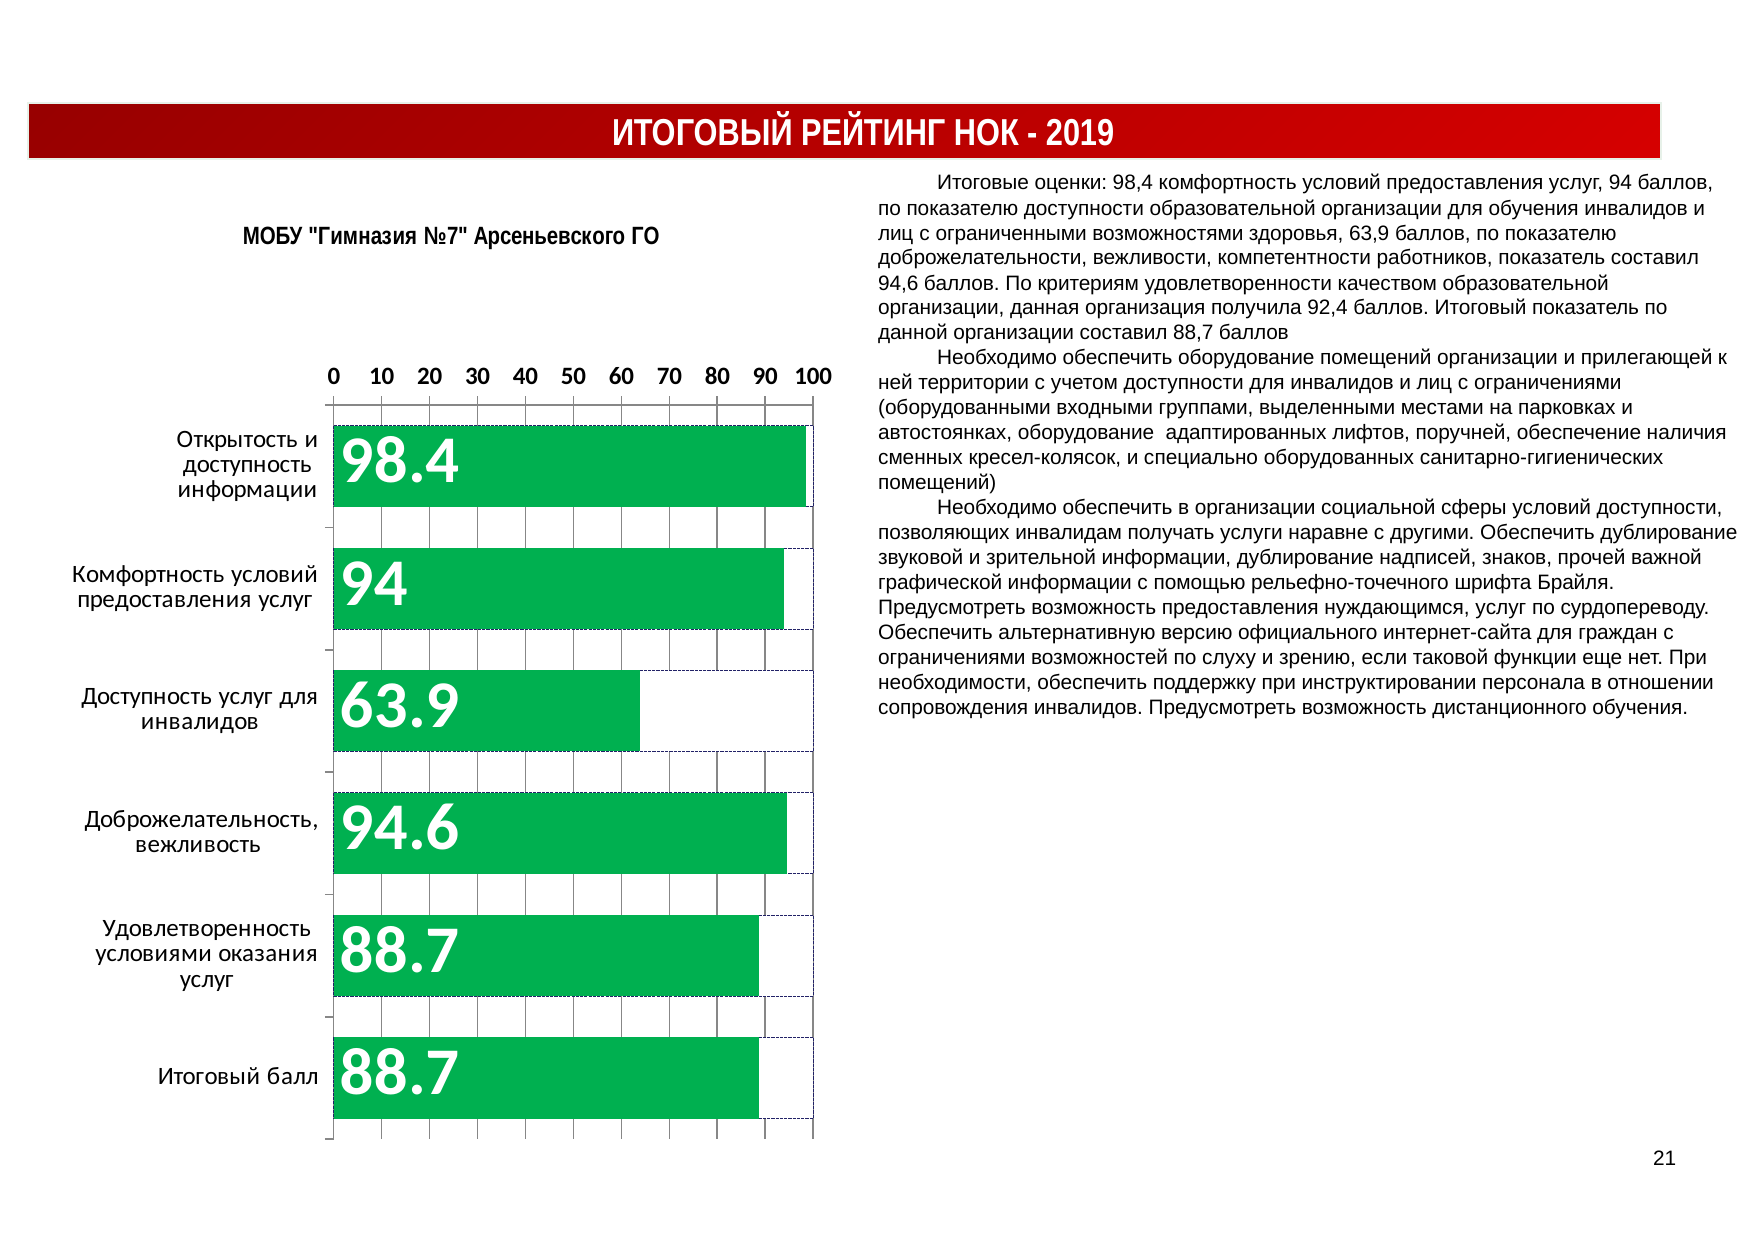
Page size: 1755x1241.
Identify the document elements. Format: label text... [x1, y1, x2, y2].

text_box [27, 102, 1662, 160]
slide_number 21 [1283, 1136, 1694, 1223]
chart [58, 185, 845, 1172]
text_box Итоговые оценки: 98,4 комфортность условий предоставления услуг, 94 баллов, по показателю доступности образовательной организации для обучения инвалидов и лиц с ограниченными возможностями здоровья, 63,9 баллов, по показателю доброжелательности, вежливости, компетентности работников, показатель составил 94,6 баллов. По критериям удовлетворенности качеством образовательной организации, данная организация получила 92,4 баллов. Итоговый показатель по данной организации составил 88,7 баллов Необходимо обеспечить оборудование помещений организации и прилегающей к ней территории с учетом доступности для инвалидов и лиц с ограничениями (оборудованными входными группами, выделенными местами на парковках и автостоянках, оборудование адаптированных лифтов, поручней, обеспечение наличия сменных кресел-колясок, и специально оборудованных санитарно-гигиенических помещений) Необходимо обеспечить в организации социальной сферы условий доступности, позволяющих инвалидам получать услуги наравне с другими. Обеспечить дублирование звуковой и зрительной информации, дублирование надписей, знаков, прочей важной графической информации с помощью рельефно-точечного шрифта Брайля. Предусмотреть возможность предоставления нуждающимся, услуг по сурдопереводу. Обеспечить альтернативную версию официального интернет-сайта для граждан с ограничениями возможностей по слуху и зрению, если таковой функции еще нет. При необходимости, обеспечить поддержку при инструктировании персонала в отношении сопровождения инвалидов. Предусмотреть возможность дистанционного обучения. [863, 161, 1755, 727]
